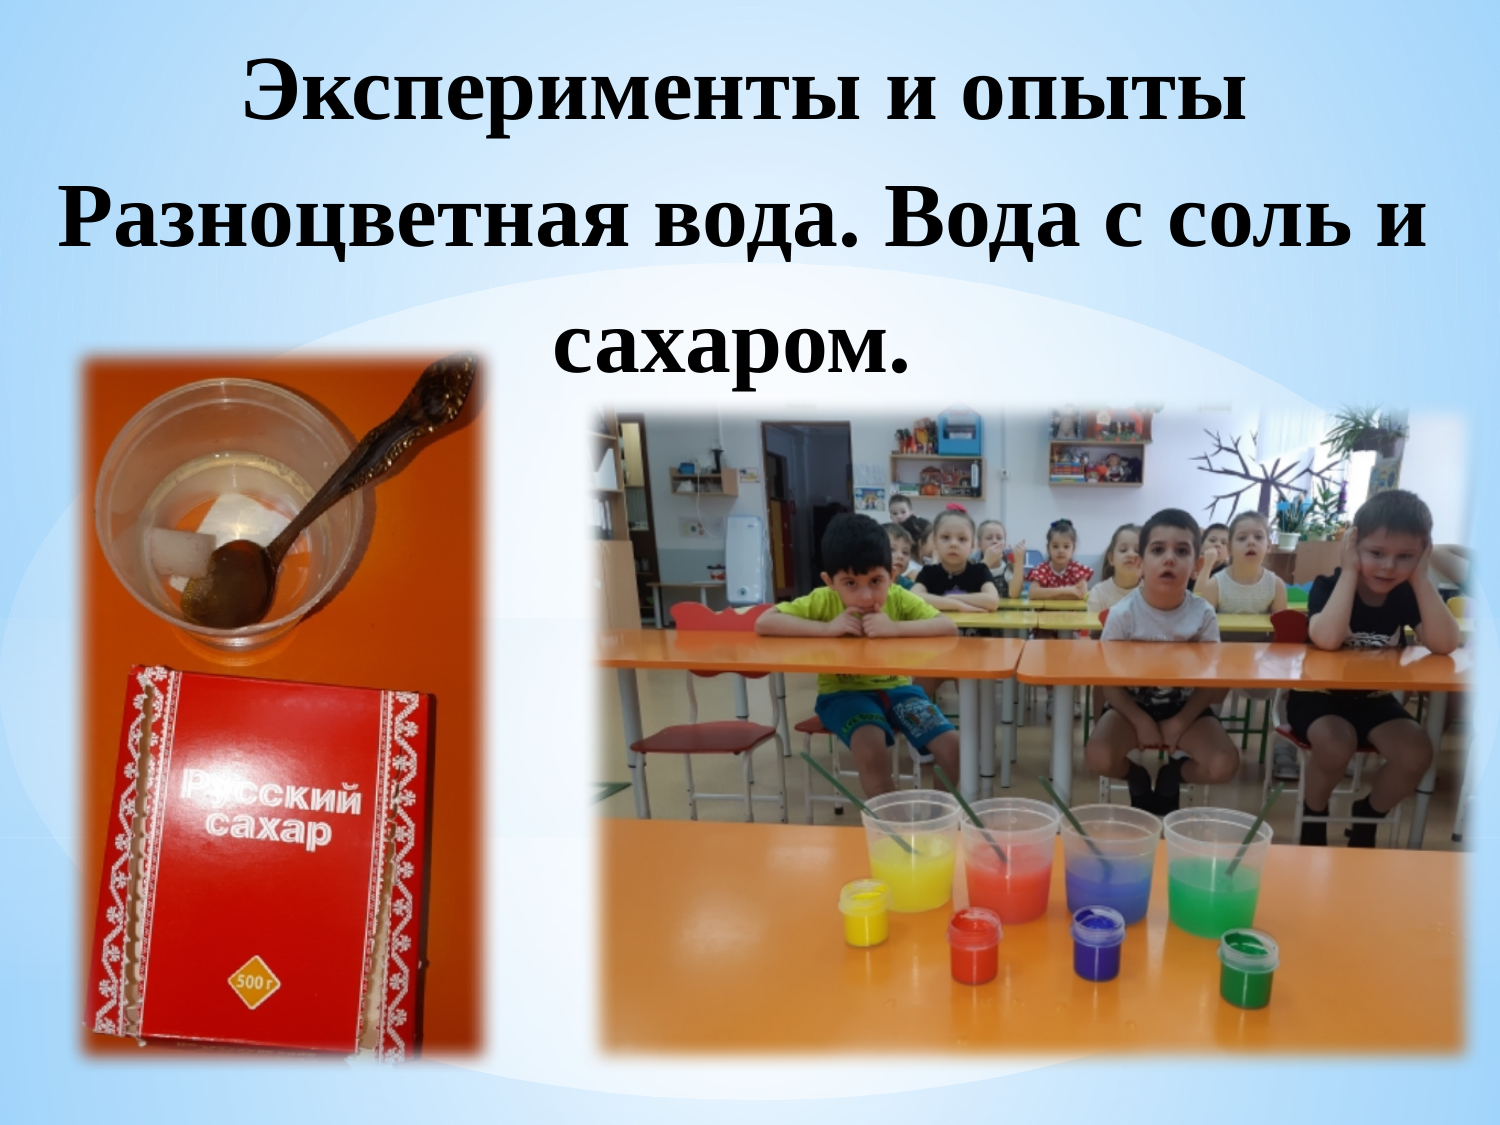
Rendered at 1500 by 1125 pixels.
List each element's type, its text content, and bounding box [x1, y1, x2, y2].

picture [0, 367, 1483, 1073]
title Эксперименты и опыты Разноцветная вода. Вода с соль и сахаром. [5, 4, 1483, 253]
